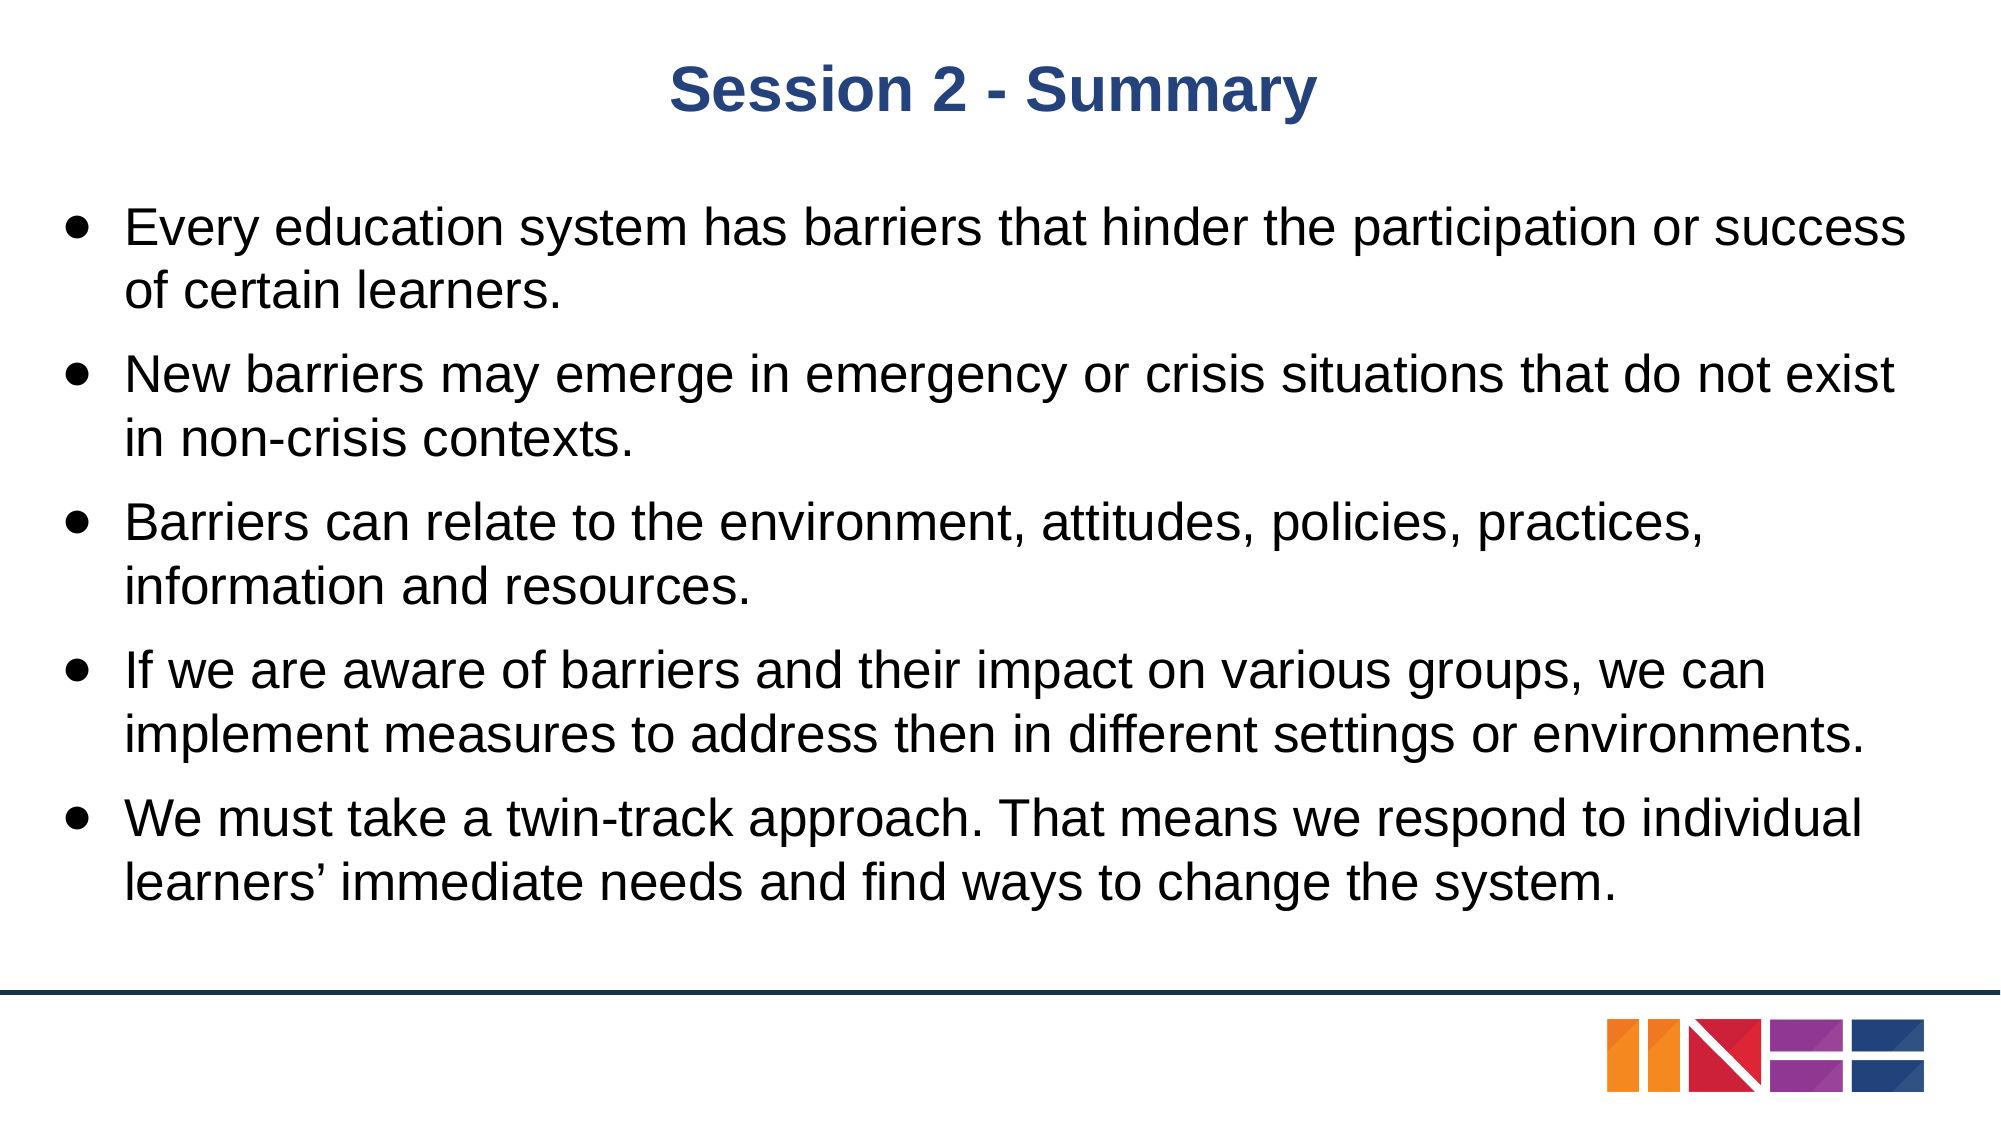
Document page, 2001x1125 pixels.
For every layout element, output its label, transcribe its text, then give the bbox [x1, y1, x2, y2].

list Every education system has barriers that hinder the participation or success of certain learners. New barriers may emerge in emergency or crisis situations that do not exist in non-crisis contexts. Barriers can relate to the environment, attitudes, policies, practices, information and resources. If we are aware of barriers and their impact on various groups, we can implement measures to address then in different settings or environments. We must take a twin-track approach. That means we respond to individual learners’ immediate needs and find ways to change the system. [31, 172, 1971, 935]
picture [1607, 1019, 1924, 1092]
title Session 2 - Summary [31, 28, 1957, 145]
text_box [575, 160, 1980, 1017]
